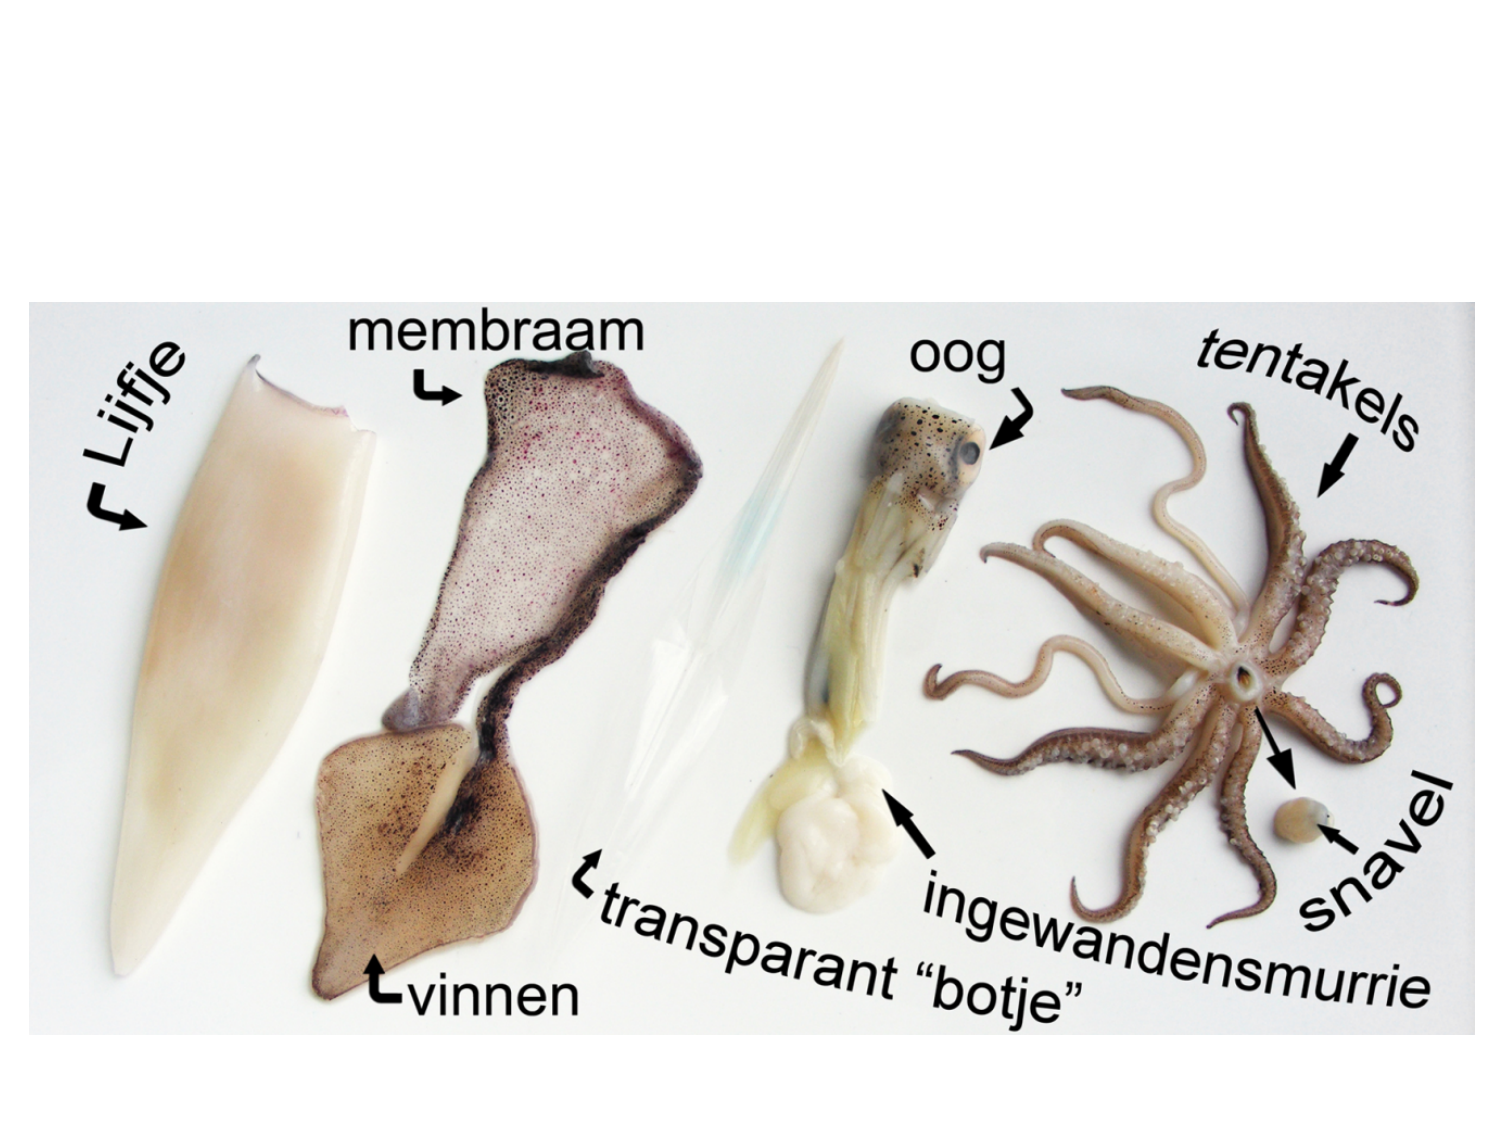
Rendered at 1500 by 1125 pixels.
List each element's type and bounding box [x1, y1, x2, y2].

list [29, 302, 1475, 1036]
